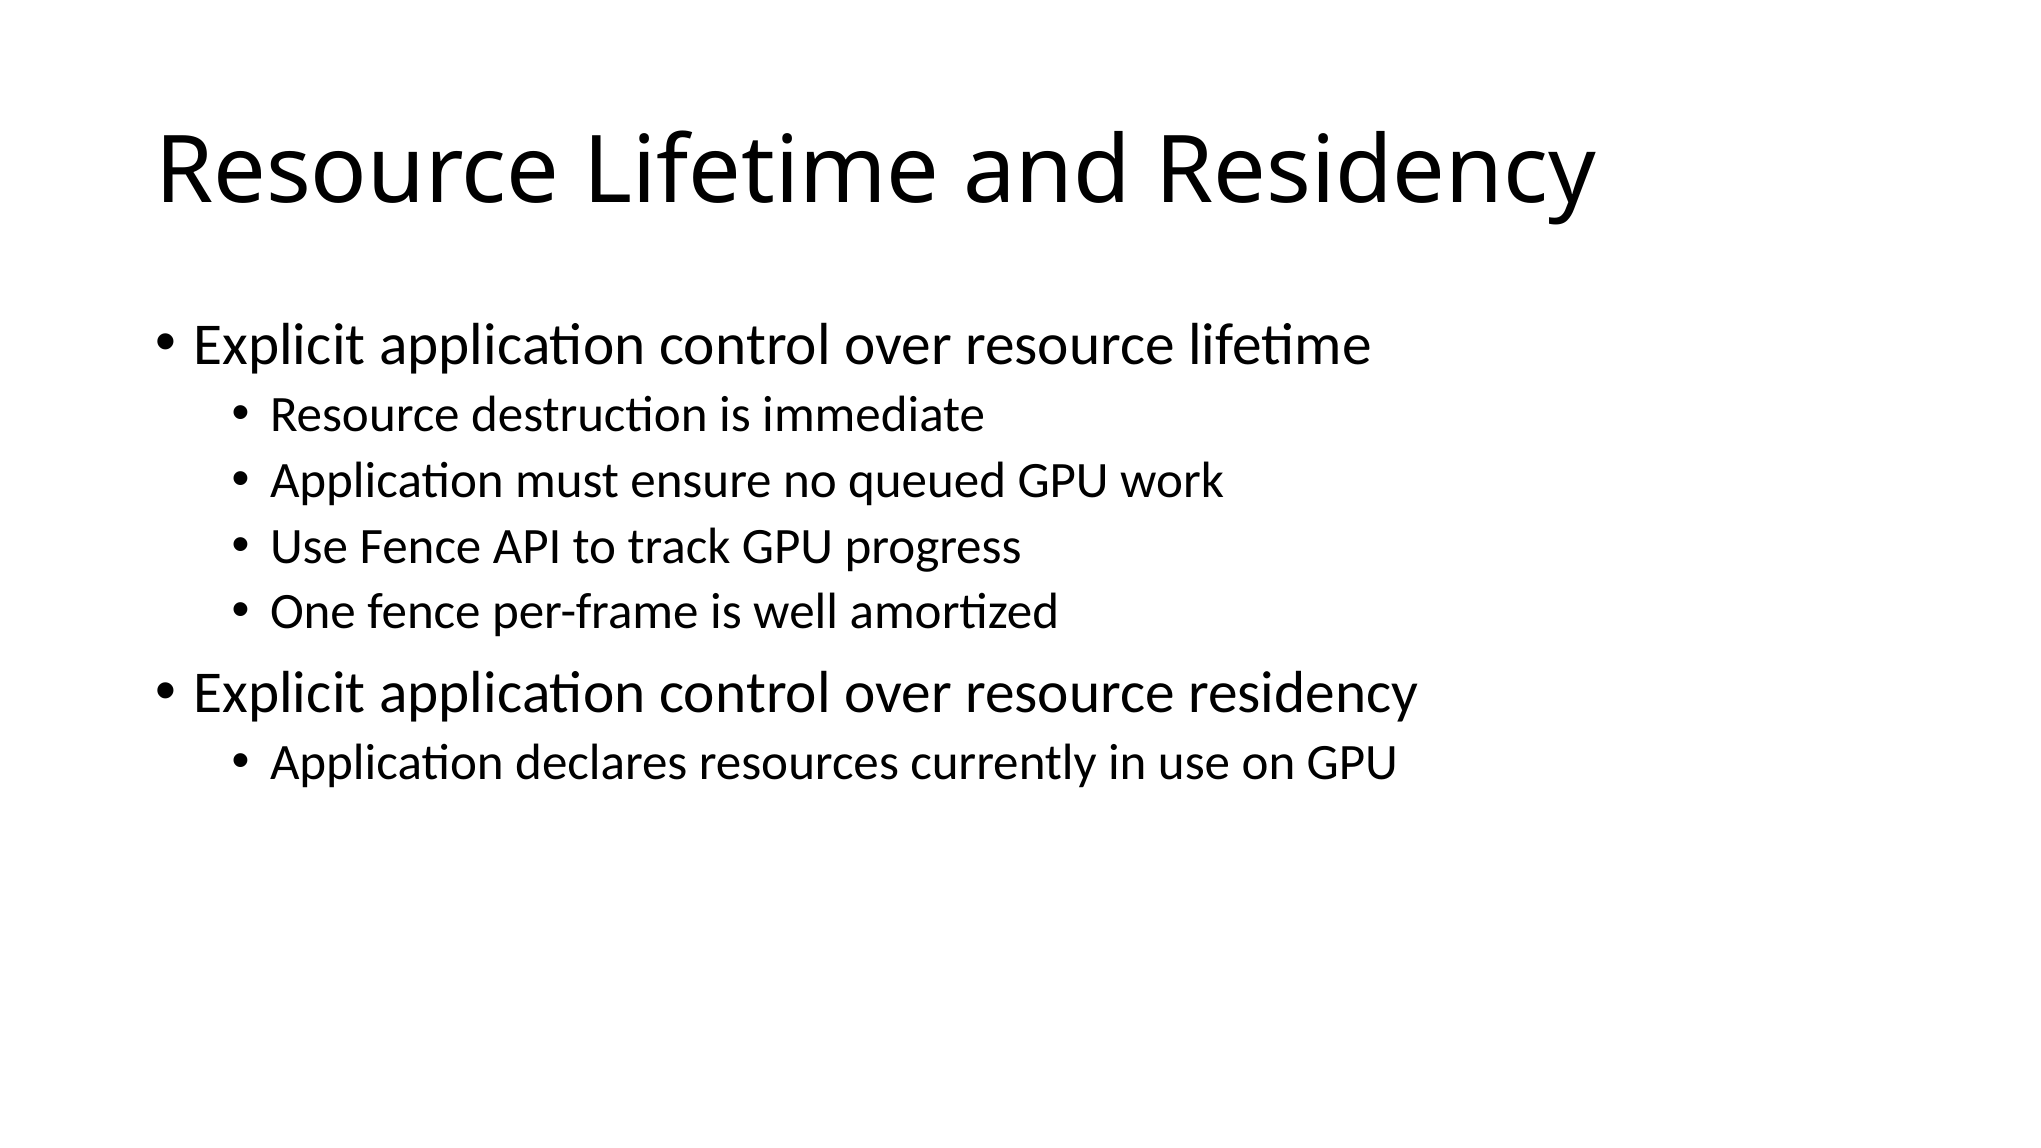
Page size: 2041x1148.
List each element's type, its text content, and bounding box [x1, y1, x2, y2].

title Resource Lifetime and Residency [140, 61, 1900, 283]
list Explicit application control over resource lifetime Resource destruction is immediate Application must ensure no queued GPU work Use Fence API to track GPU progress One fence per-frame is well amortized Explicit application control over resource residency Application declares resources currently in use on GPU [140, 305, 1900, 1034]
